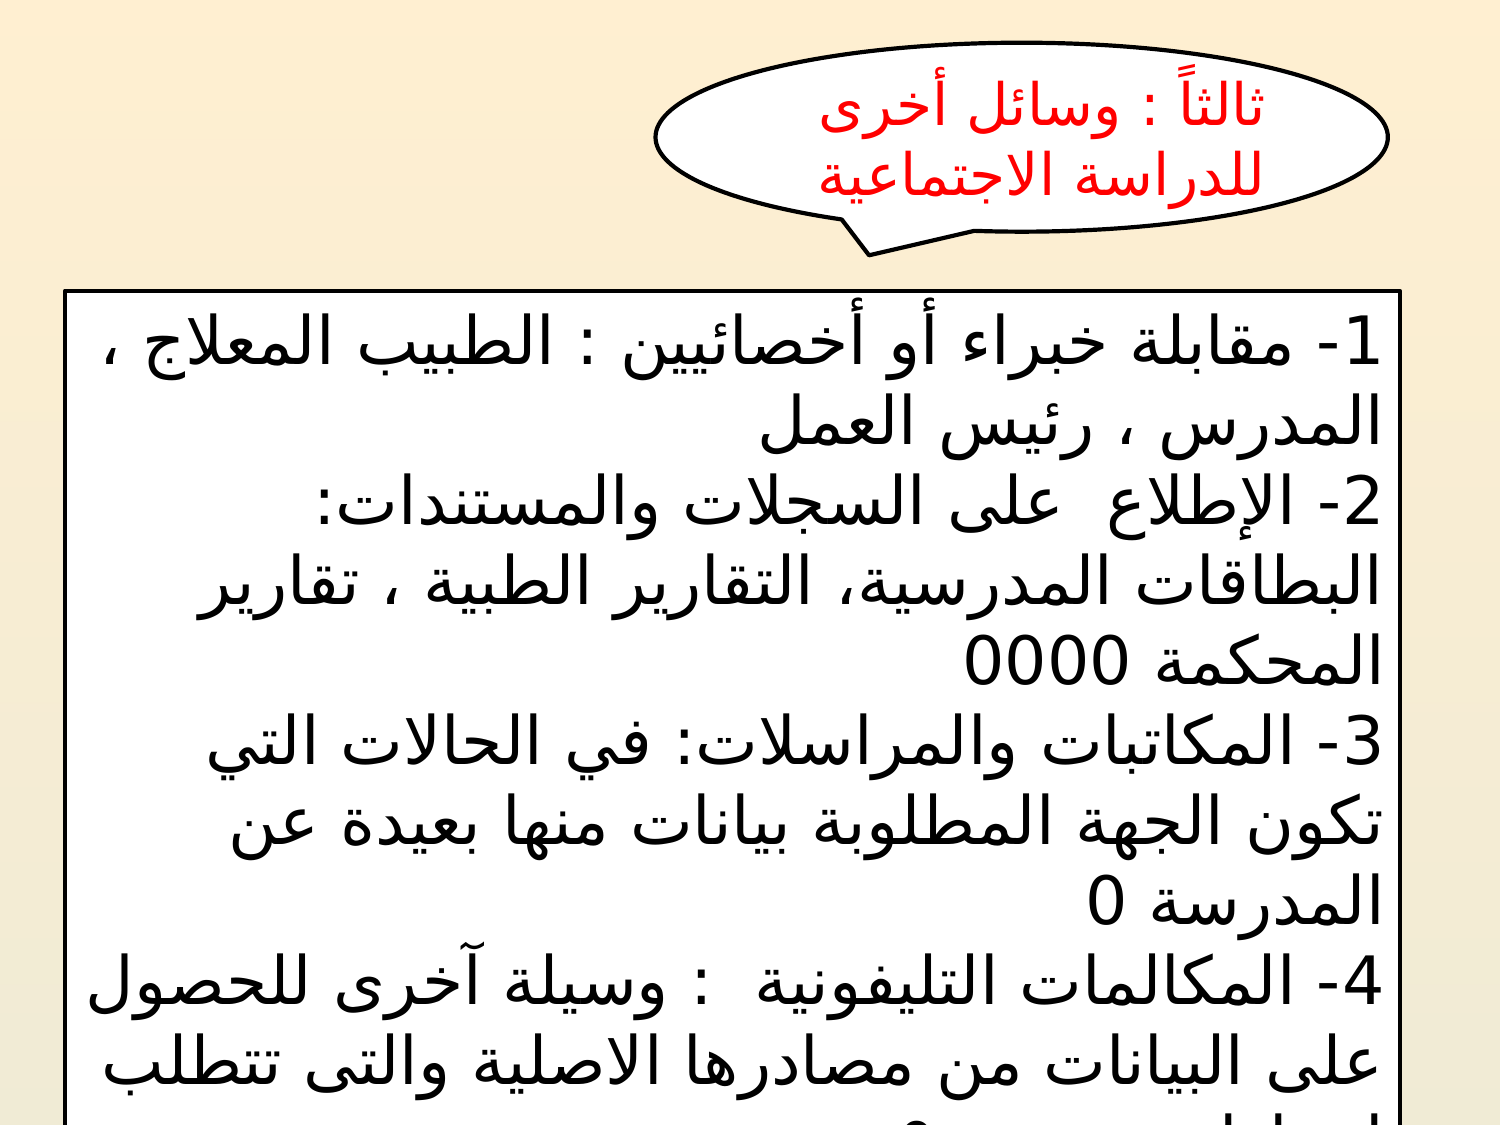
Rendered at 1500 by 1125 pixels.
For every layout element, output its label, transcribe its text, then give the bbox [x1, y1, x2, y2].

text_box 1- مقابلة خبراء أو أخصائيين : الطبيب المعلاج ، المدرس ، رئيس العمل 2- الإطلاع على السجلات والمستندات: البطاقات المدرسية، التقارير الطبية ، تقارير المحكمة 0000 3- المكاتبات والمراسلات: في الحالات التي تكون الجهة المطلوبة بيانات منها بعيدة عن المدرسة 0 4- المكالمات التليفونية : وسيلة آخرى للحصول على البيانات من مصادرها الاصلية والتى تتطلب اجراءات سريعة 0 [63, 289, 1402, 1125]
text_box ثالثاً : وسائل أخرى للدراسة الاجتماعية [653, 40, 1390, 258]
